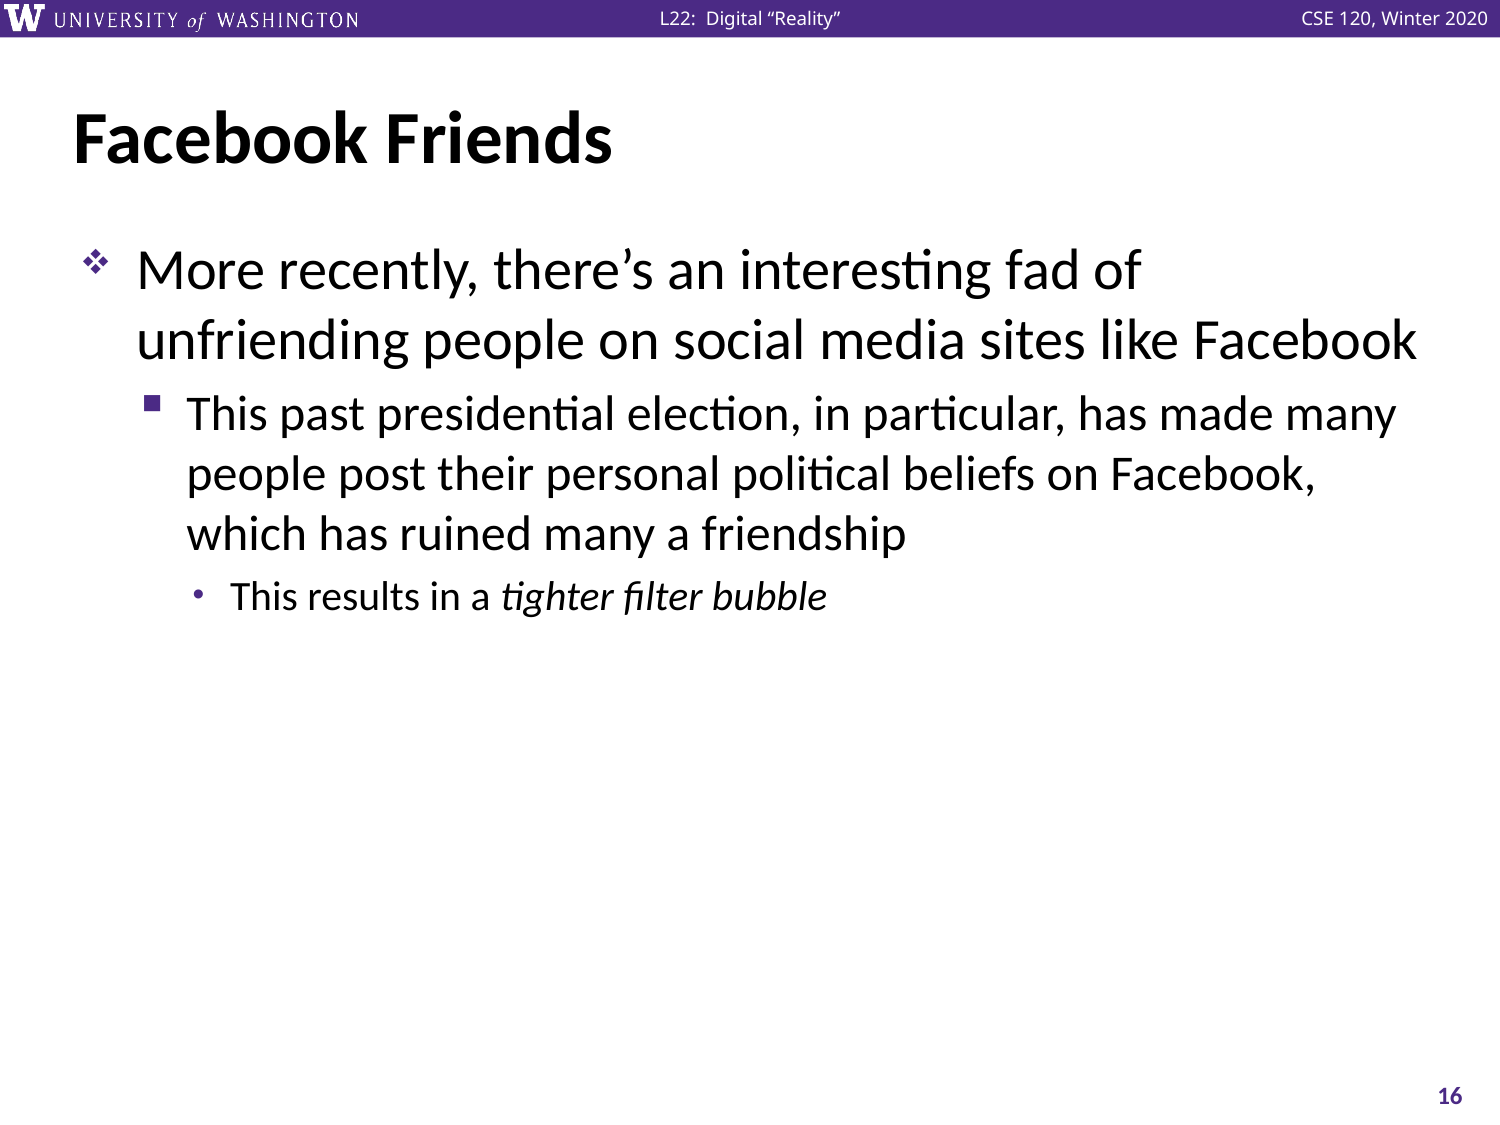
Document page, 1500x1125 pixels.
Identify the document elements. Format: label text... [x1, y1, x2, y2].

list More recently, there’s an interesting fad of unfriending people on social media sites like Facebook This past presidential election, in particular, has made many people post their personal political beliefs on Facebook, which has ruined many a friendship This results in a tighter filter bubble [64, 223, 1438, 1040]
title Facebook Friends [58, 71, 1438, 197]
slide_number 16 [1400, 1065, 1500, 1125]
picture [4, 4, 358, 32]
